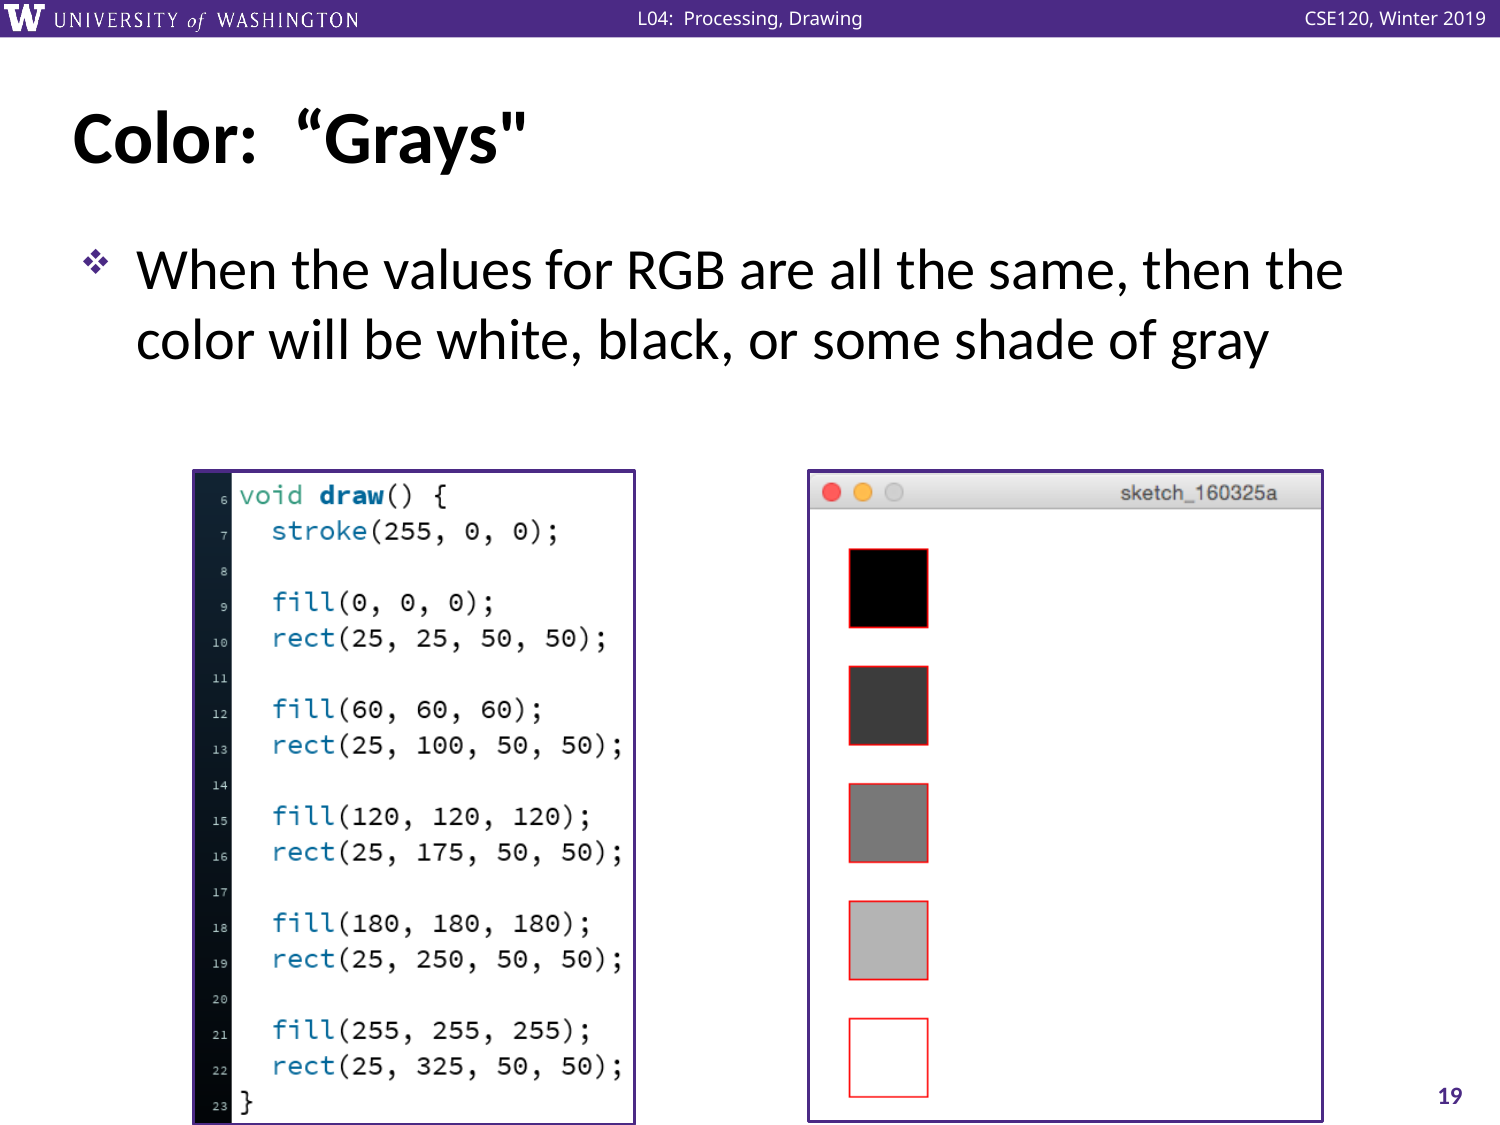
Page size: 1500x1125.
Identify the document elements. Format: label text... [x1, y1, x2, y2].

slide_number 19 [1400, 1065, 1500, 1125]
title Color: “Grays" [58, 71, 1438, 197]
picture [194, 472, 633, 1123]
picture [809, 472, 1322, 1120]
list When the values for RGB are all the same, then the color will be white, black, or some shade of gray [64, 223, 1438, 1040]
picture [4, 4, 358, 32]
